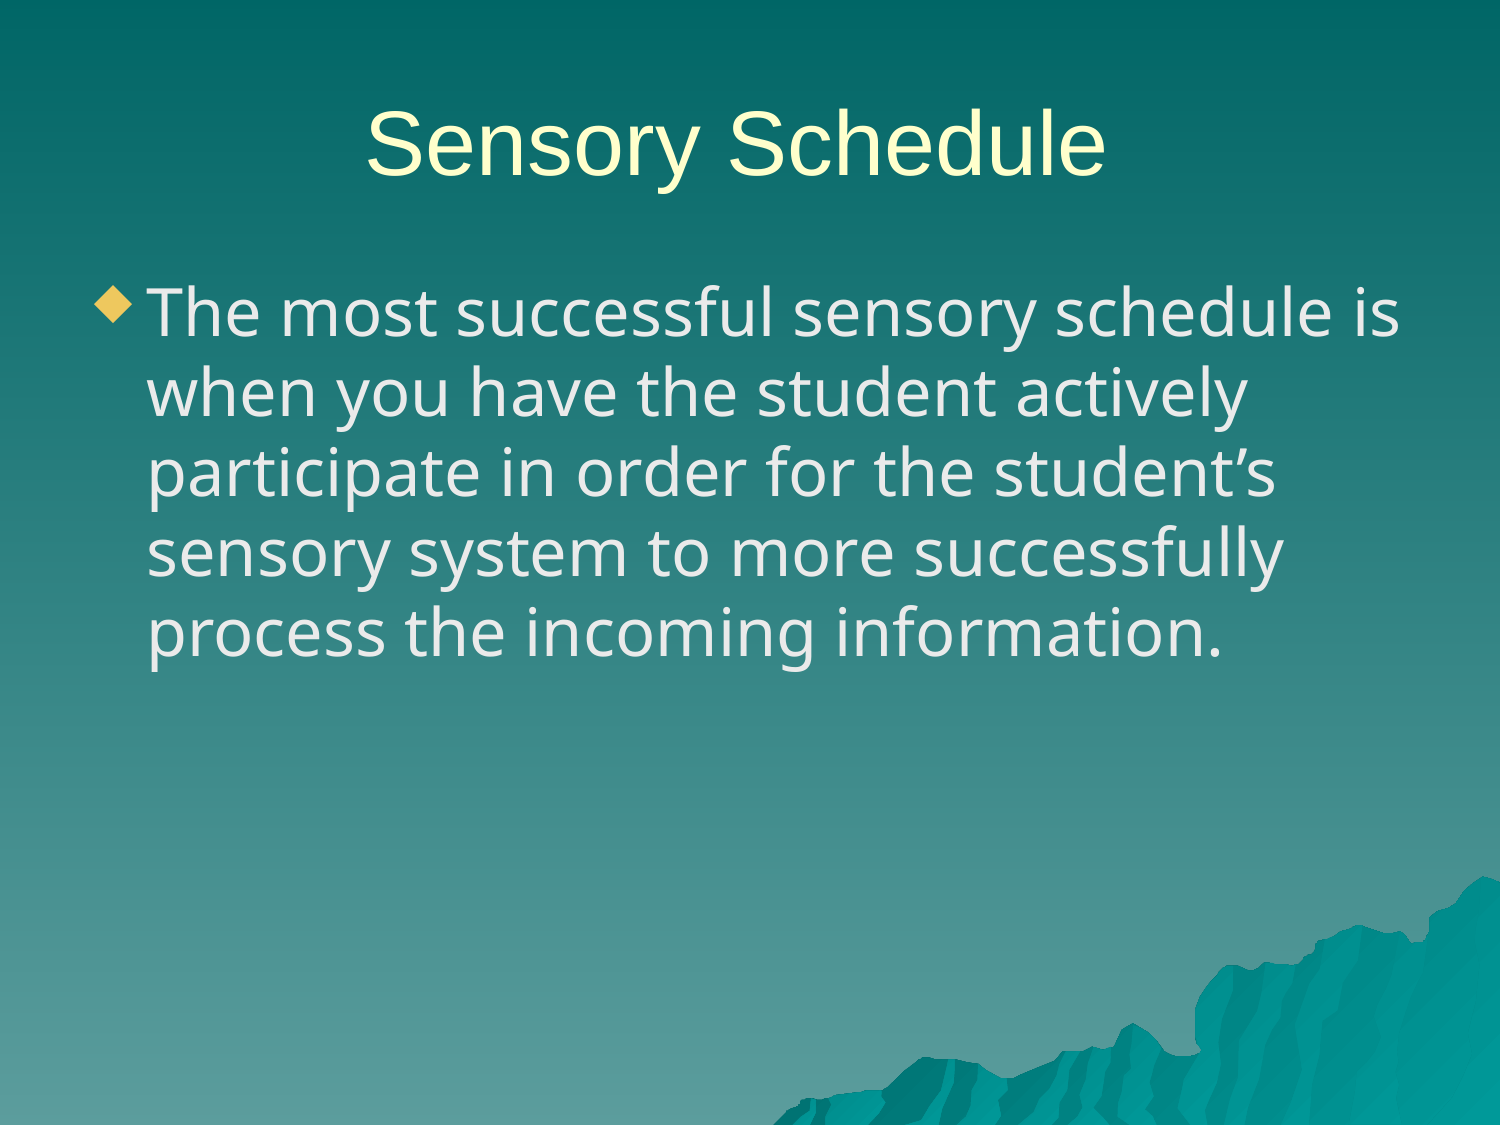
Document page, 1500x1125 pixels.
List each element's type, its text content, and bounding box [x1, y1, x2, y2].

title Sensory Schedule [74, 45, 1426, 233]
list The most successful sensory schedule is when you have the student actively participate in order for the student’s sensory system to more successfully process the incoming information. [74, 262, 1426, 1006]
